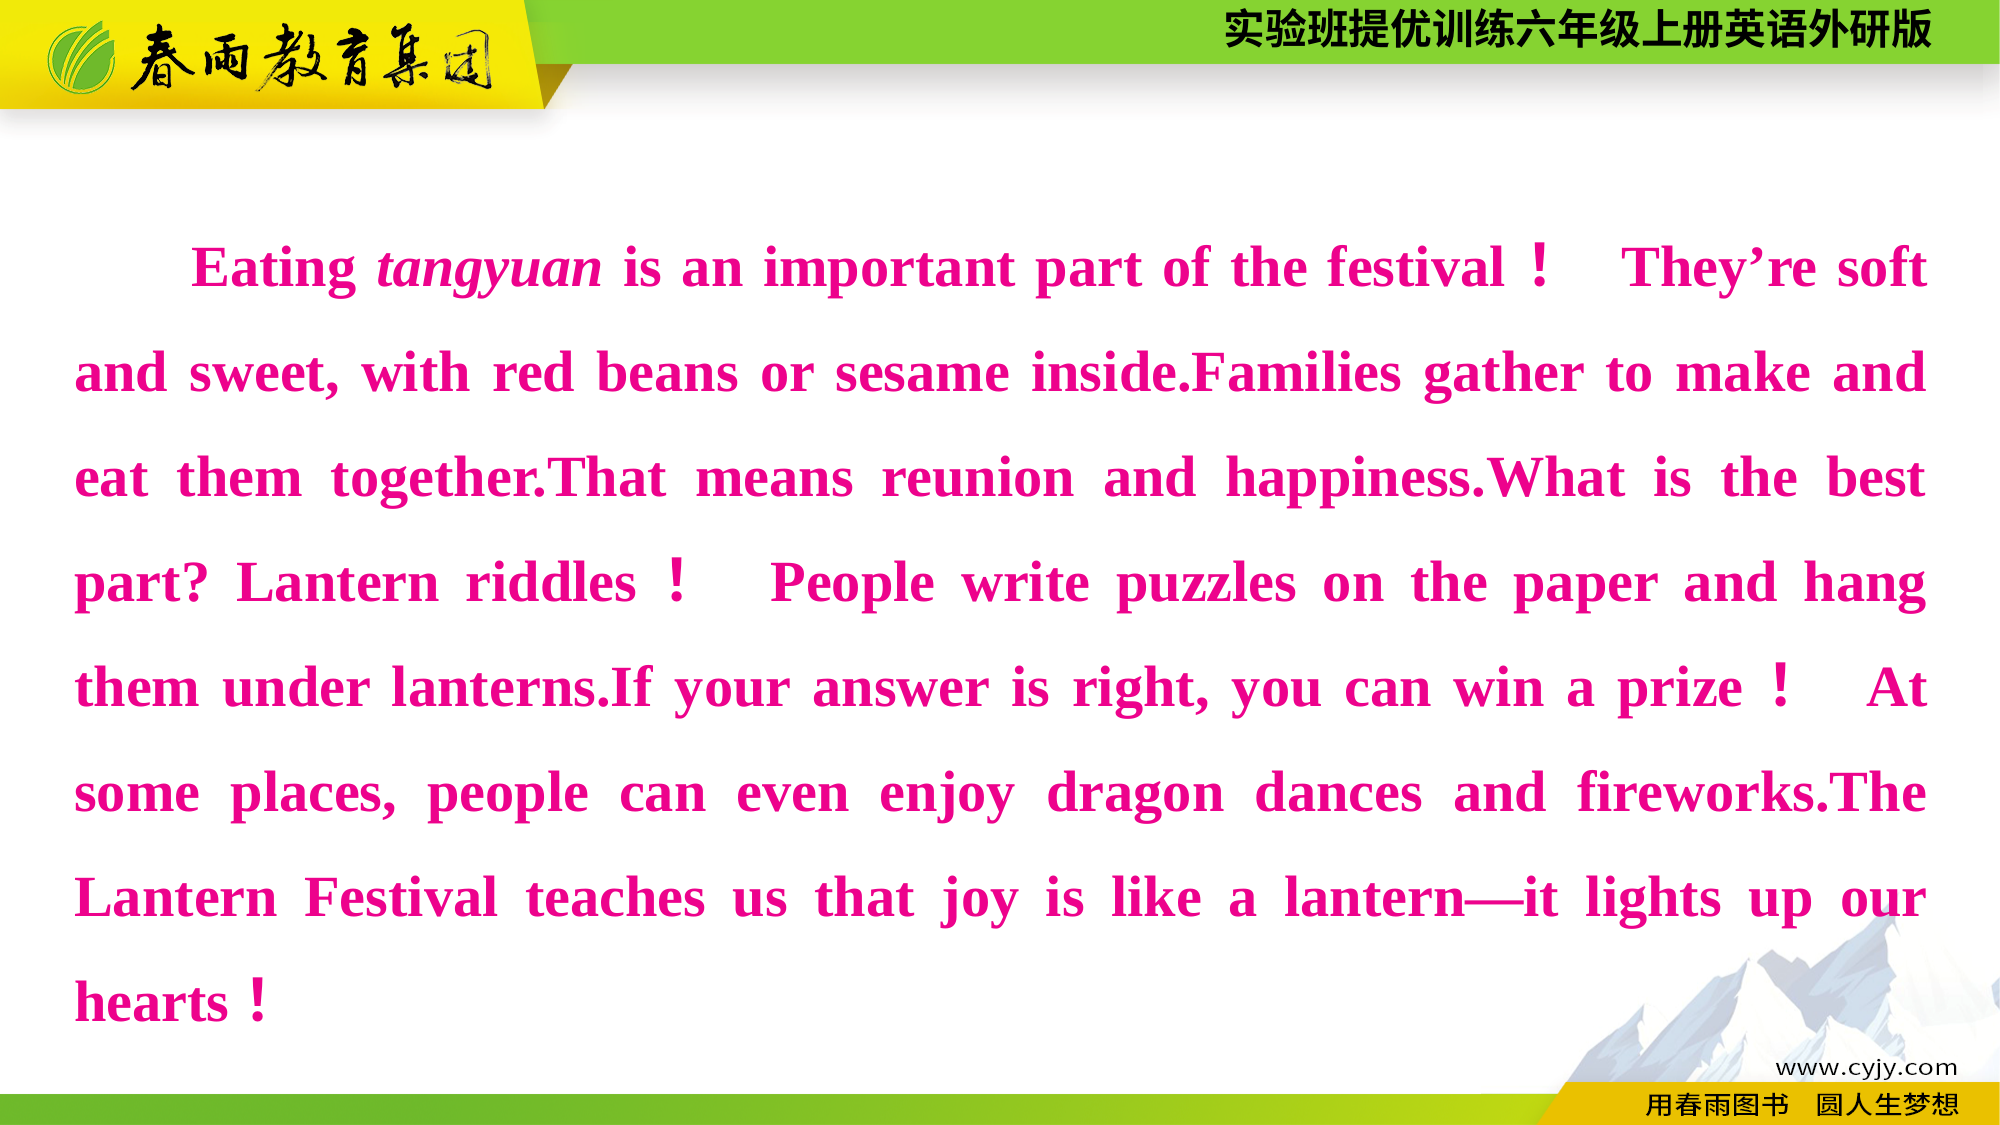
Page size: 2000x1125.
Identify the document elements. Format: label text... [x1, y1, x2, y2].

picture [0, 0, 2000, 1125]
list Eating tangyuan is an important part of the festival！ They’re soft and sweet, with red beans or sesame inside.Families gather to make and eat them together.That means reunion and happiness.What is the best part? Lantern riddles！ People write puzzles on the paper and hang them under lanterns.If your answer is right, you can win a prize！ At some places, people can even enjoy dragon dances and fireworks.The Lantern Festival teaches us that joy is like a lantern—it lights up our hearts！ [59, 185, 1944, 930]
